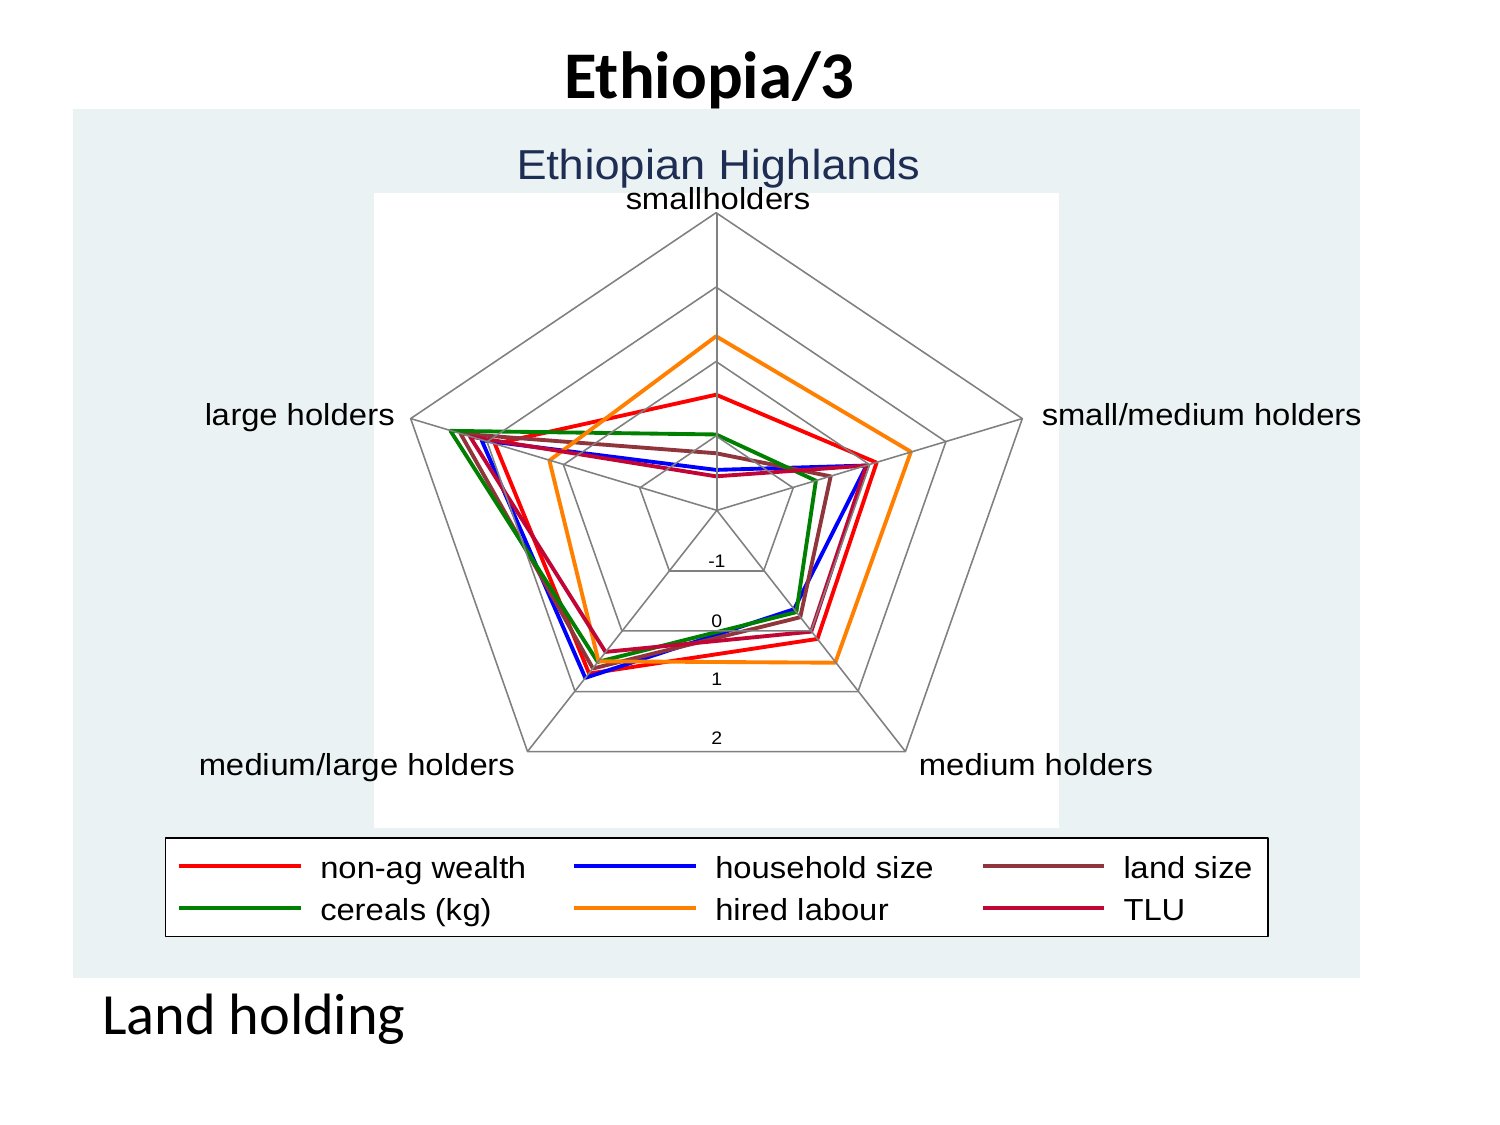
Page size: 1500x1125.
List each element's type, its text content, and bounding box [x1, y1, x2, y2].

picture [62, 99, 1371, 988]
text_box Land holding [87, 968, 1408, 1054]
text_box Ethiopia/3 [7, 24, 1408, 138]
